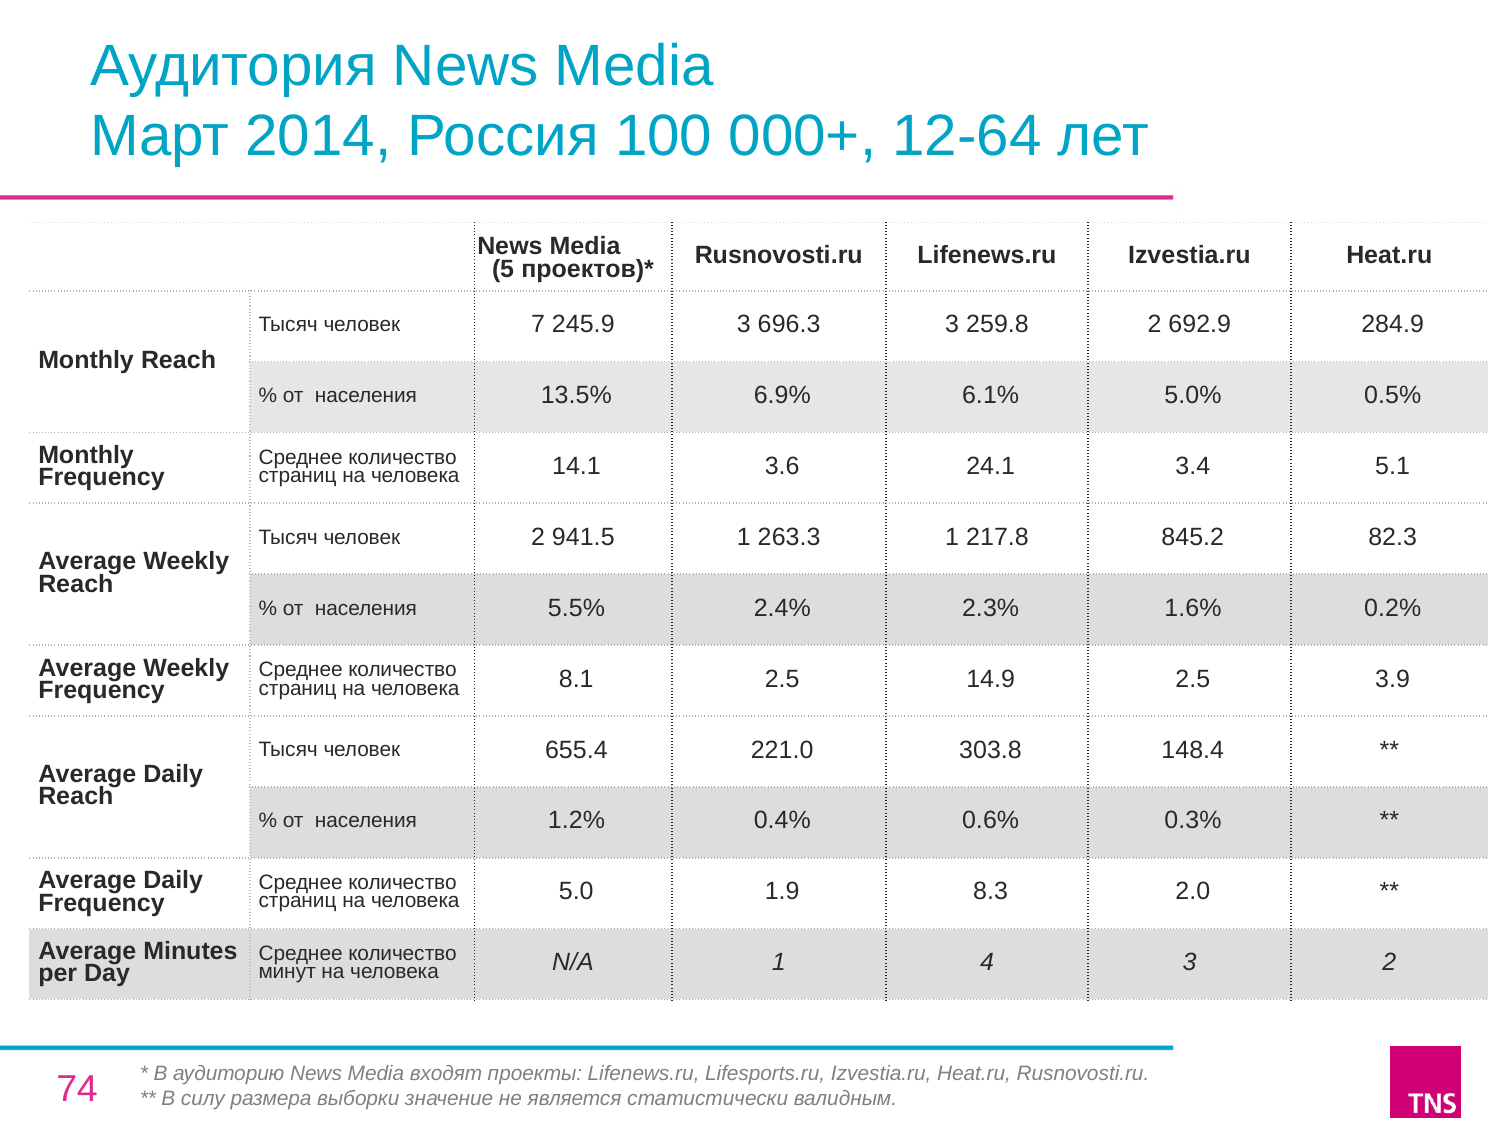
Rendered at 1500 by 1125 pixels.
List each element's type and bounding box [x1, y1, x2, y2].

title [74, 8, 1476, 187]
table_header [29, 223, 1488, 291]
text_box [124, 1052, 1463, 1117]
picture [0, 0, 1500, 1125]
table_cell [29, 291, 1488, 999]
slide_number [40, 1055, 392, 1125]
